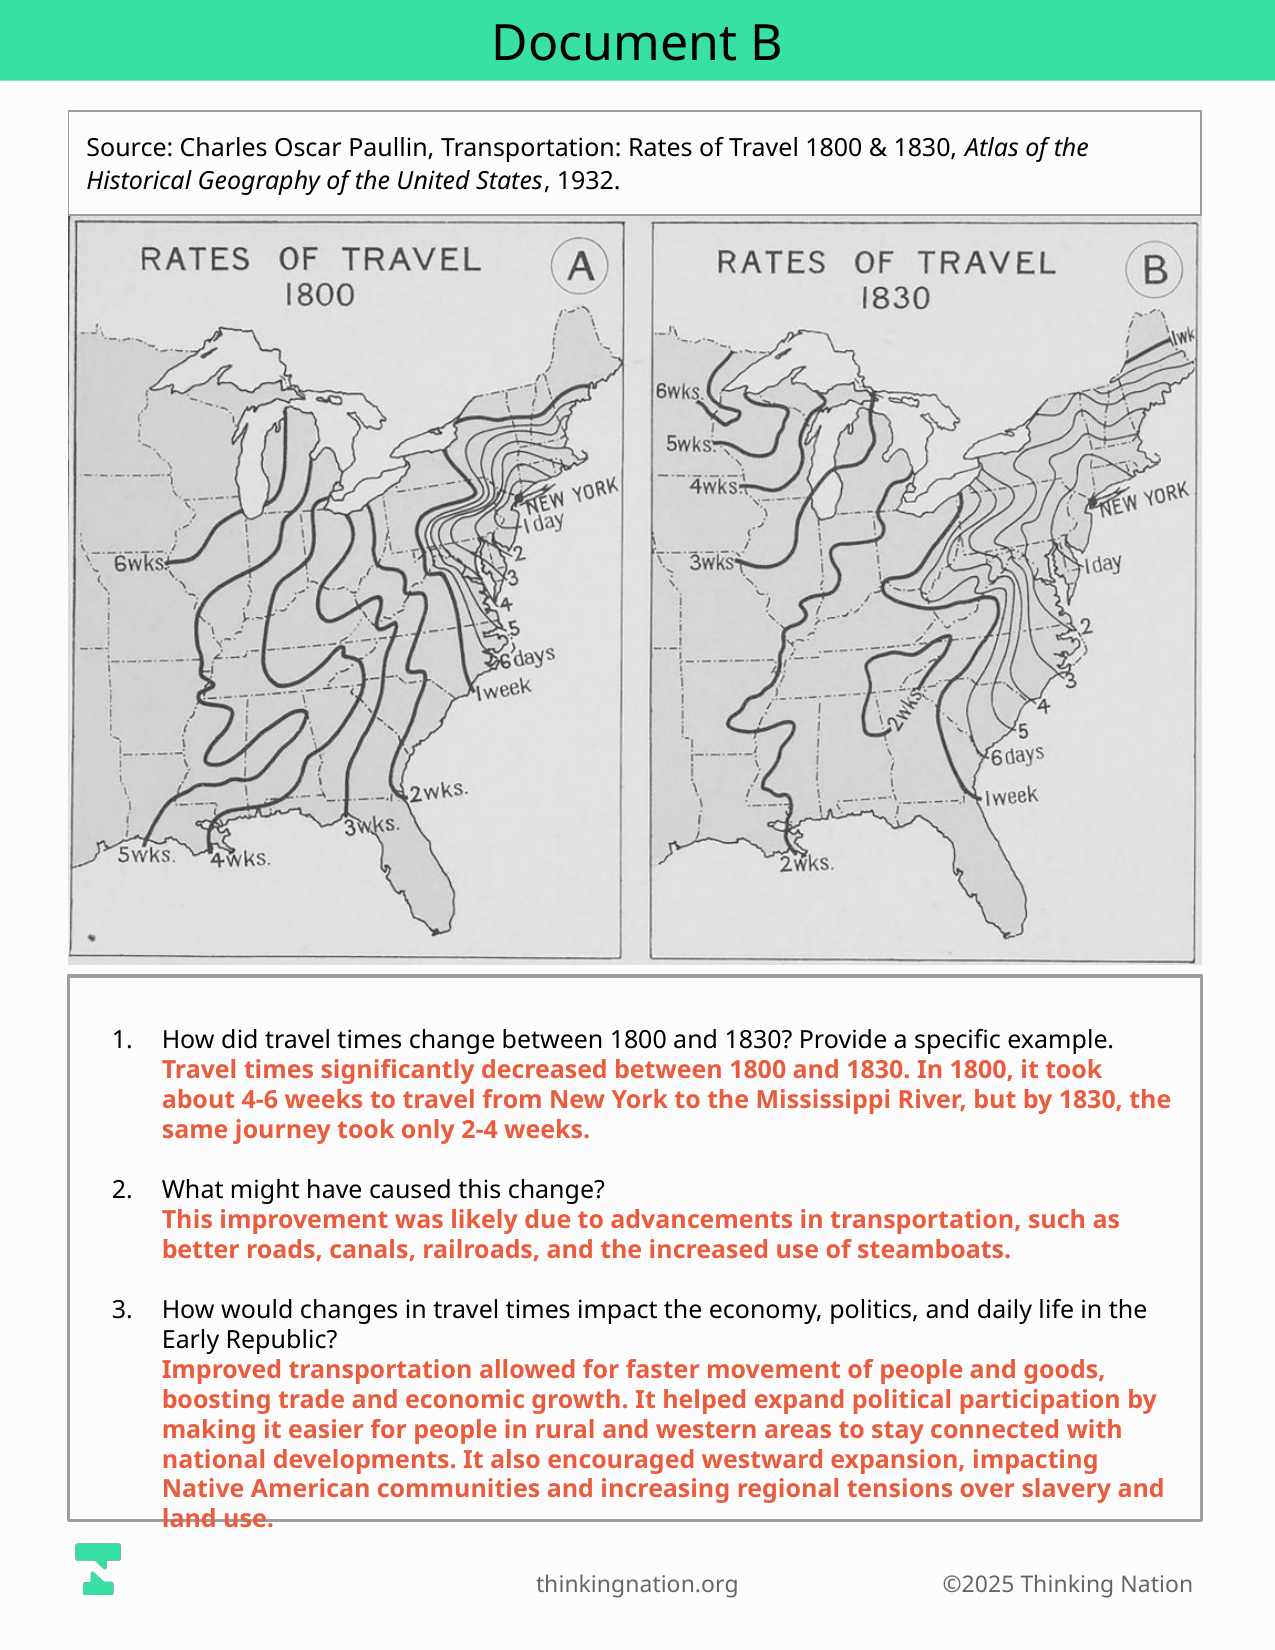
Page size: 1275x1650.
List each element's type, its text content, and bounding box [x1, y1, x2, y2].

table_header Source: Charles Oscar Paullin, Transportation: Rates of Travel 1800 & 1830, Atlas of the Historical Geography of the United States, 1932. [69, 112, 1200, 214]
text_box thinkingnation.org [486, 1553, 789, 1605]
text_box How did travel times change between 1800 and 1830? Provide a specific example. Travel times significantly decreased between 1800 and 1830. In 1800, it took about 4-6 weeks to travel from New York to the Mississippi River, but by 1830, the same journey took only 2-4 weeks. What might have caused this change? This improvement was likely due to advancements in transportation, such as better roads, canals, railroads, and the increased use of steamboats. How would changes in travel times impact the economy, politics, and daily life in the Early Republic? Improved transportation allowed for faster movement of people and goods, boosting trade and economic growth. It helped expand political participation by making it easier for people in rural and western areas to stay connected with national developments. It also encouraged westward expansion, impacting Native American communities and increasing regional tensions over slavery and land use. [68, 975, 1202, 1521]
picture [62, 1533, 134, 1605]
text_box Document B [0, 0, 1275, 81]
picture [68, 216, 1202, 965]
text_box ©2025 Thinking Nation [907, 1553, 1210, 1605]
